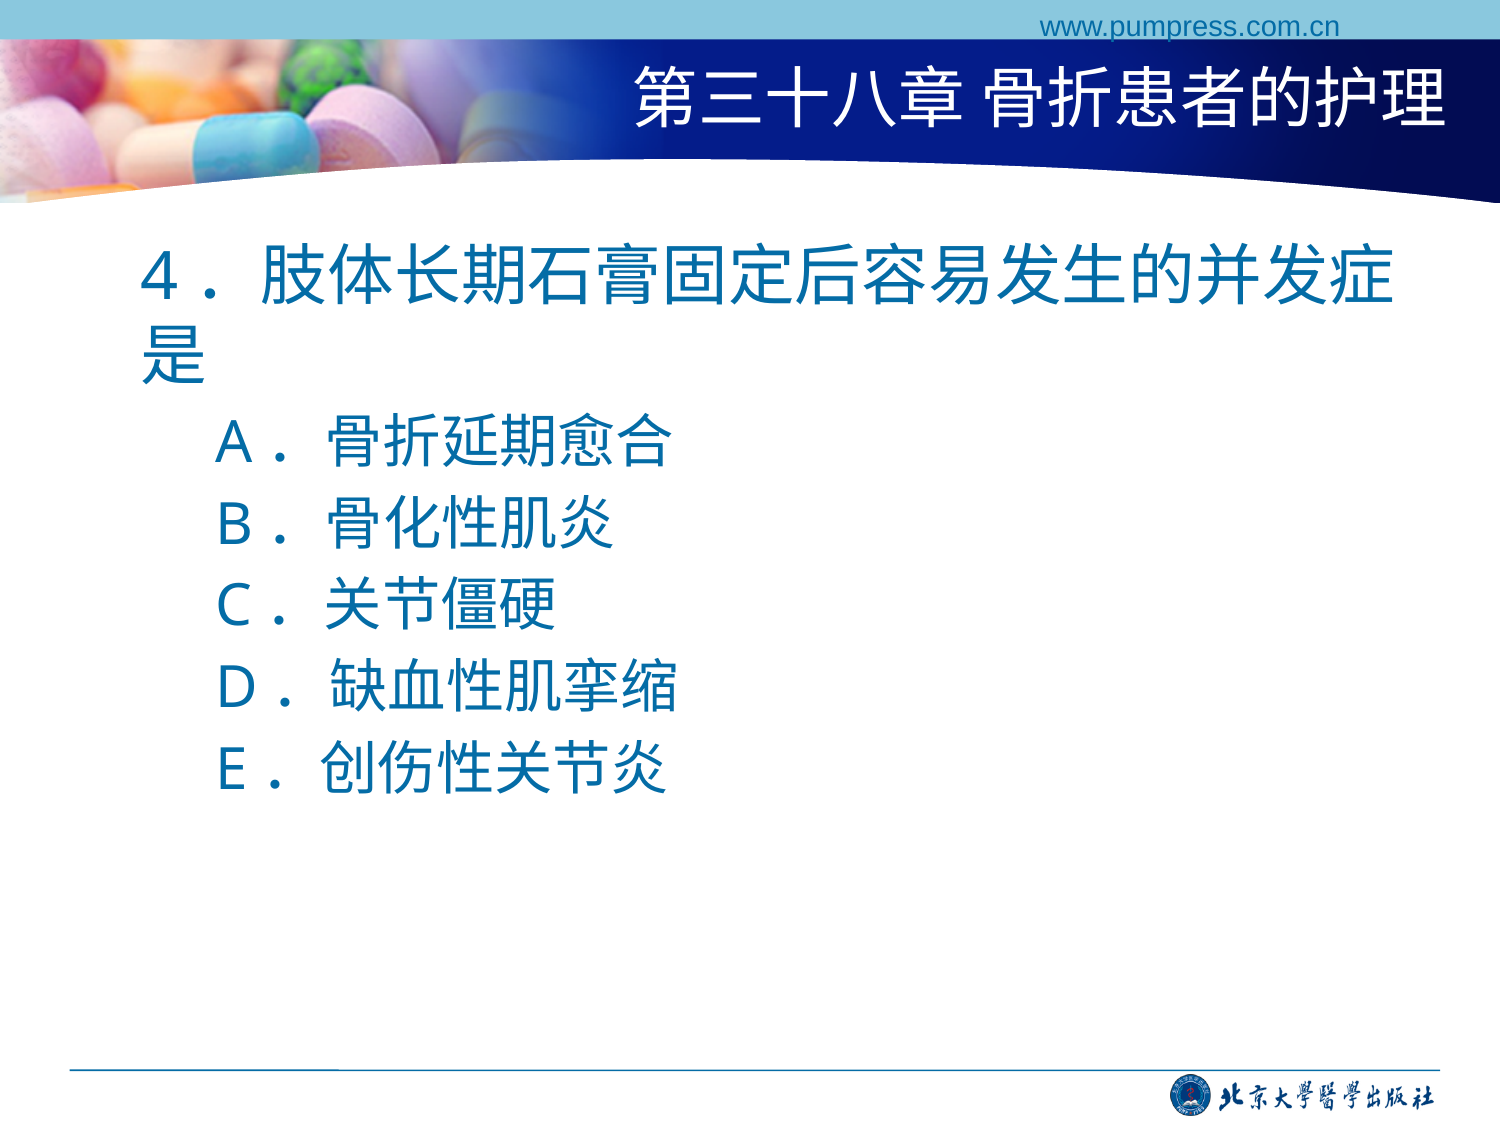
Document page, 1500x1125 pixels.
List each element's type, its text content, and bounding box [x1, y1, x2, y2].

picture [1170, 1074, 1436, 1118]
slide_number www.pumpress.com.cn [1025, 0, 1463, 38]
list 4．肢体长期石膏固定后容易发生的并发症是 A．骨折延期愈合 B．骨化性肌炎 C．关节僵硬 D．缺血性肌挛缩 E．创伤性关节炎 [49, 224, 1463, 1026]
picture [0, 40, 1500, 203]
title 第三十八章 骨折患者的护理 [137, 49, 1463, 143]
